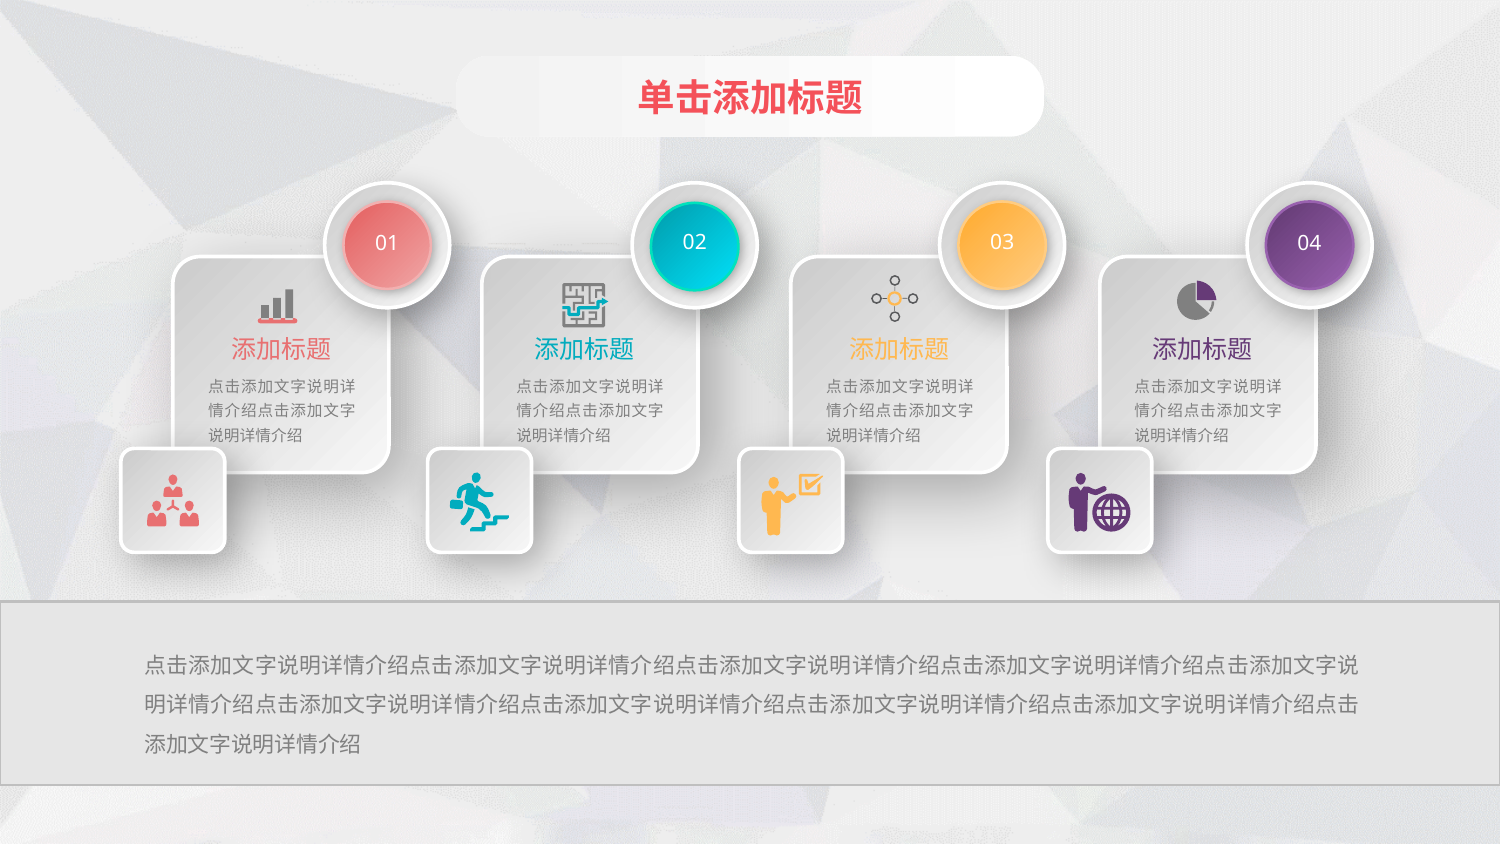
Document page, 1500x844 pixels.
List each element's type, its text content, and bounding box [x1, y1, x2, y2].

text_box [1047, 448, 1152, 553]
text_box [738, 448, 843, 553]
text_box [1099, 256, 1316, 473]
picture [0, 786, 1500, 844]
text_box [172, 256, 389, 473]
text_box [1247, 182, 1373, 308]
text_box 点击添加文字说明详情介绍点击添加文字说明详情介绍点击添加文字说明详情介绍点击添加文字说明详情介绍点击添加文字说明详情介绍点击添加文字说明详情介绍点击添加文字说明详情介绍点击添加文字说明详情介绍点击添加文字说明详情介绍点击添加文字说明详情介绍 [129, 631, 1377, 764]
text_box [632, 182, 758, 308]
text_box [811, 325, 989, 453]
text_box [0, 601, 1500, 786]
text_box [1119, 325, 1297, 453]
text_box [481, 256, 698, 473]
text_box 单击添加标题 [454, 54, 1046, 138]
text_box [939, 182, 1065, 308]
picture [0, 0, 1500, 601]
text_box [324, 182, 450, 308]
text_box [501, 325, 679, 453]
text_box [120, 448, 225, 553]
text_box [790, 256, 1007, 473]
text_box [193, 325, 371, 453]
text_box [427, 448, 532, 553]
